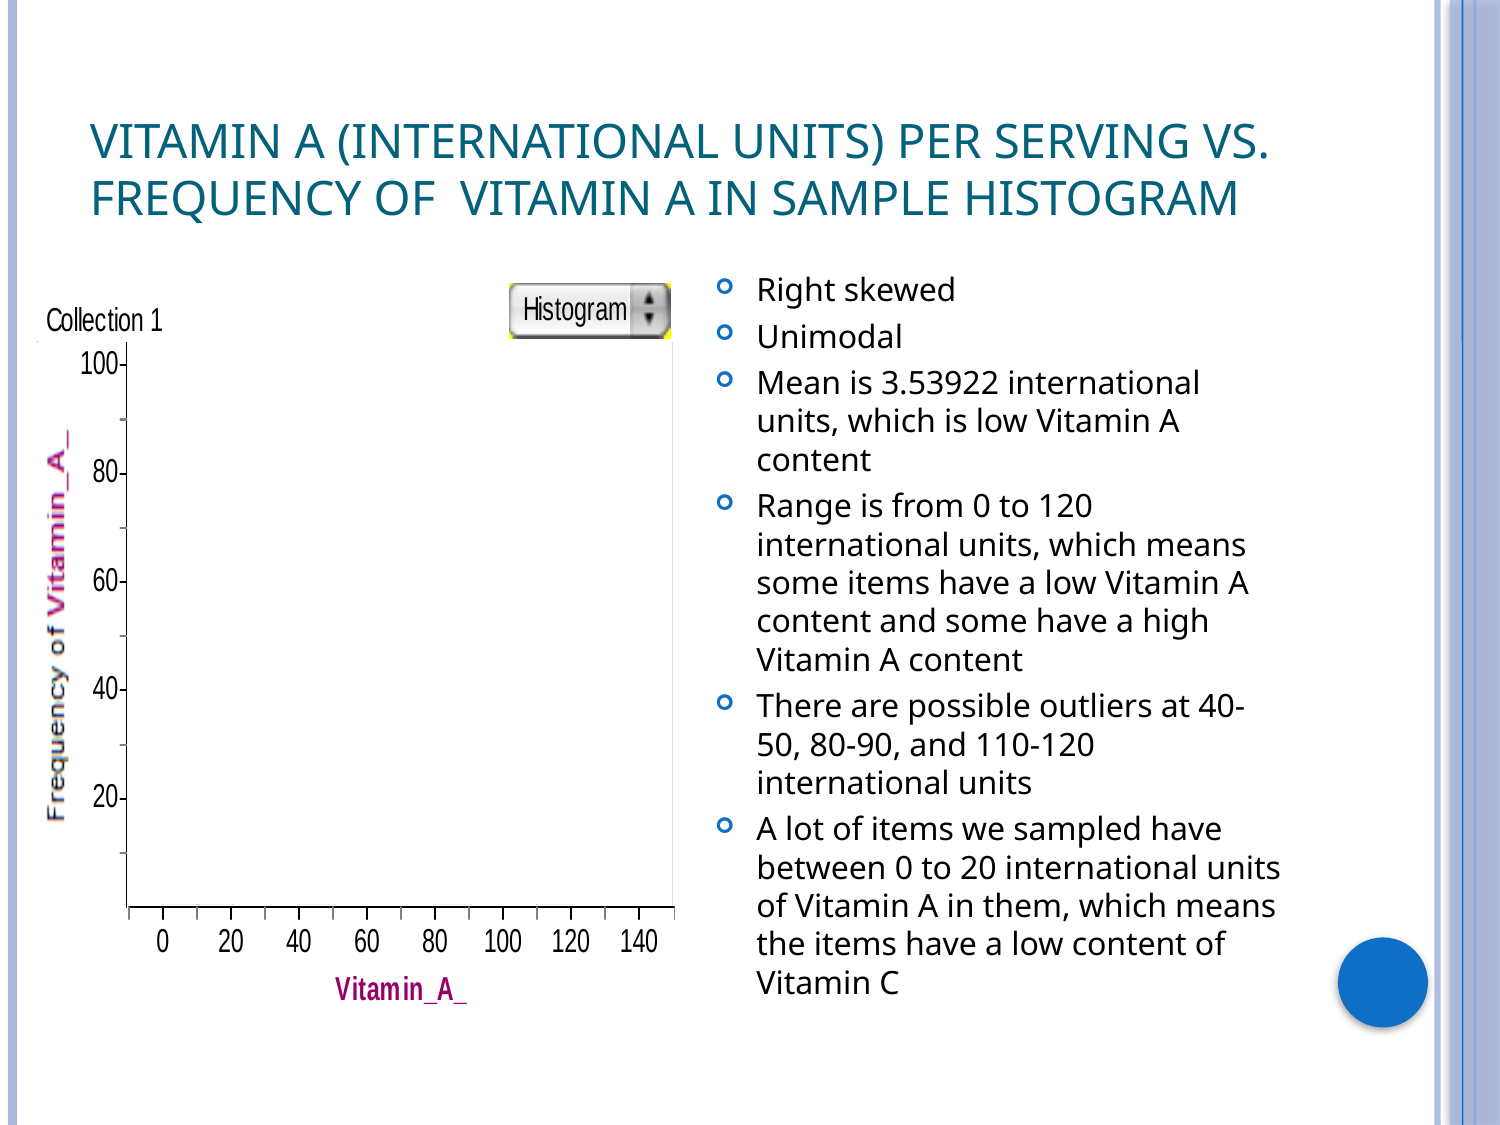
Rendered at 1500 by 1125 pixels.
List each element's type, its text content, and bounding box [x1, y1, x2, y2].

list Right skewed Unimodal Mean is 3.53922 international units, which is low Vitamin A content Range is from 0 to 120 international units, which means some items have a low Vitamin A content and some have a high Vitamin A content There are possible outliers at 40-50, 80-90, and 110-120 international units A lot of items we sampled have between 0 to 20 international units of Vitamin A in them, which means the items have a low content of Vitamin C [700, 262, 1301, 1013]
title Vitamin A (International units) Per Serving Vs. Frequency of Vitamin A in Sample Histogram [75, 45, 1300, 233]
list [36, 274, 676, 1013]
